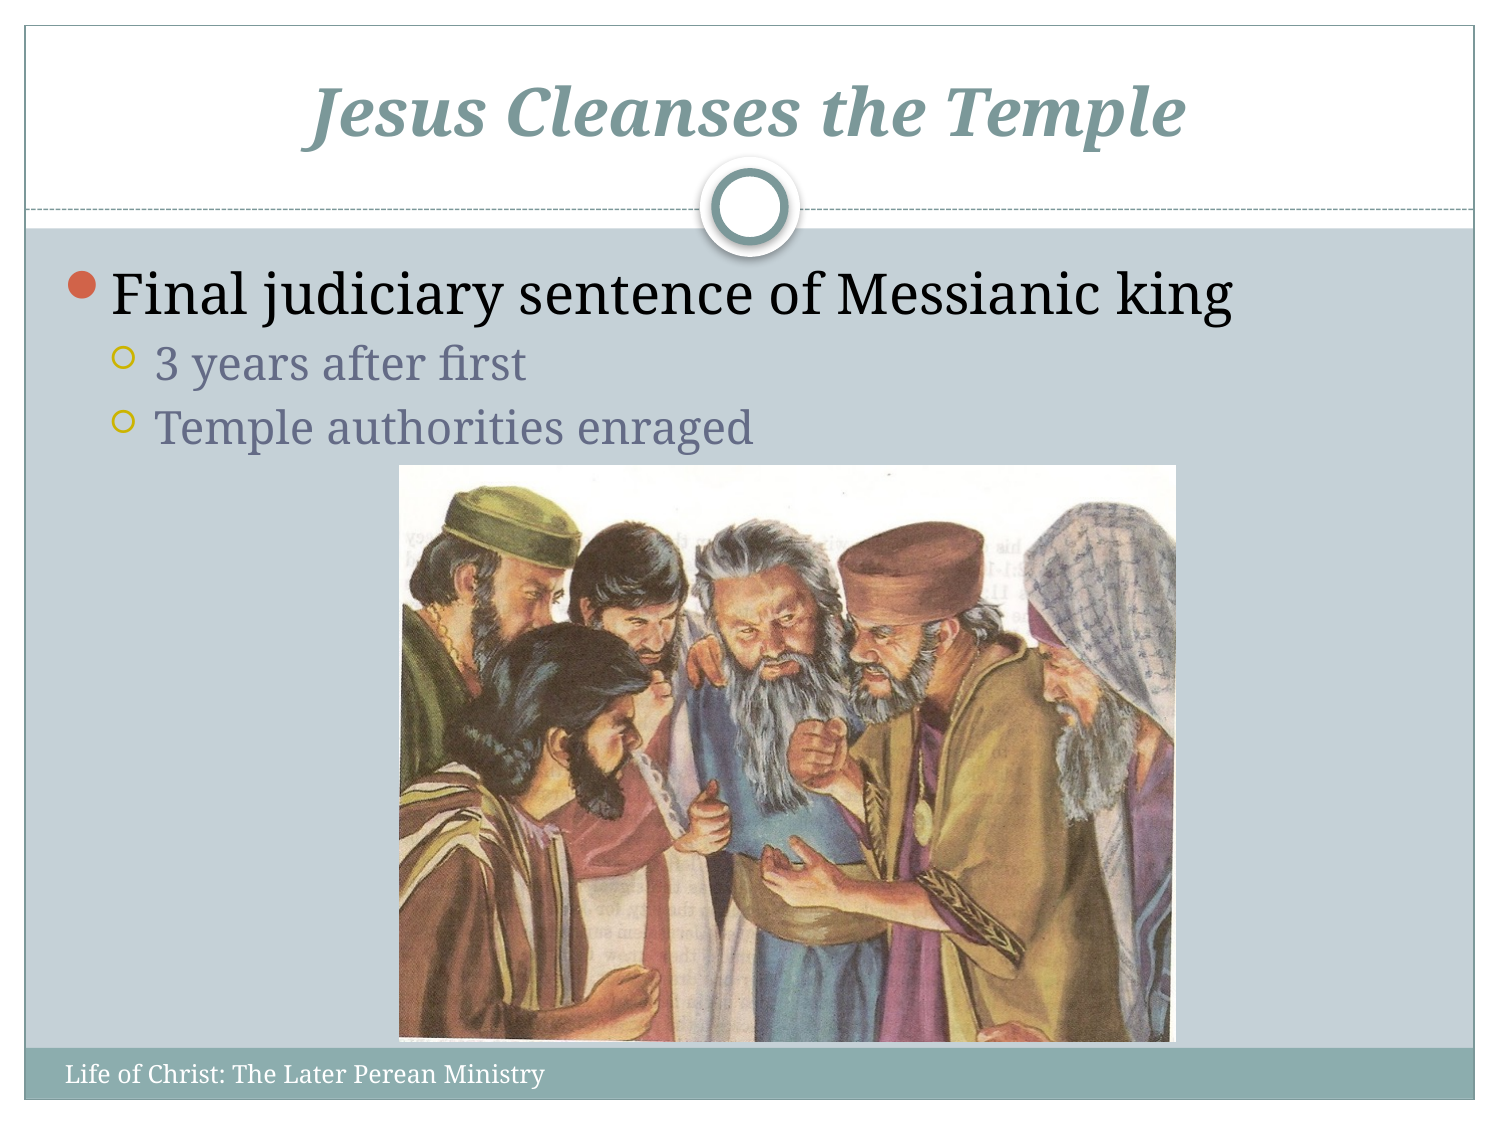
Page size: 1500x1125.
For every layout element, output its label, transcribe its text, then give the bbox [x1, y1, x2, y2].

picture [398, 465, 1176, 1042]
footer Life of Christ: The Later Perean Ministry [50, 1051, 866, 1112]
title Jesus Cleanses the Temple [49, 32, 1450, 157]
list Final judiciary sentence of Messianic king 3 years after first Temple authorities enraged [49, 250, 1450, 528]
